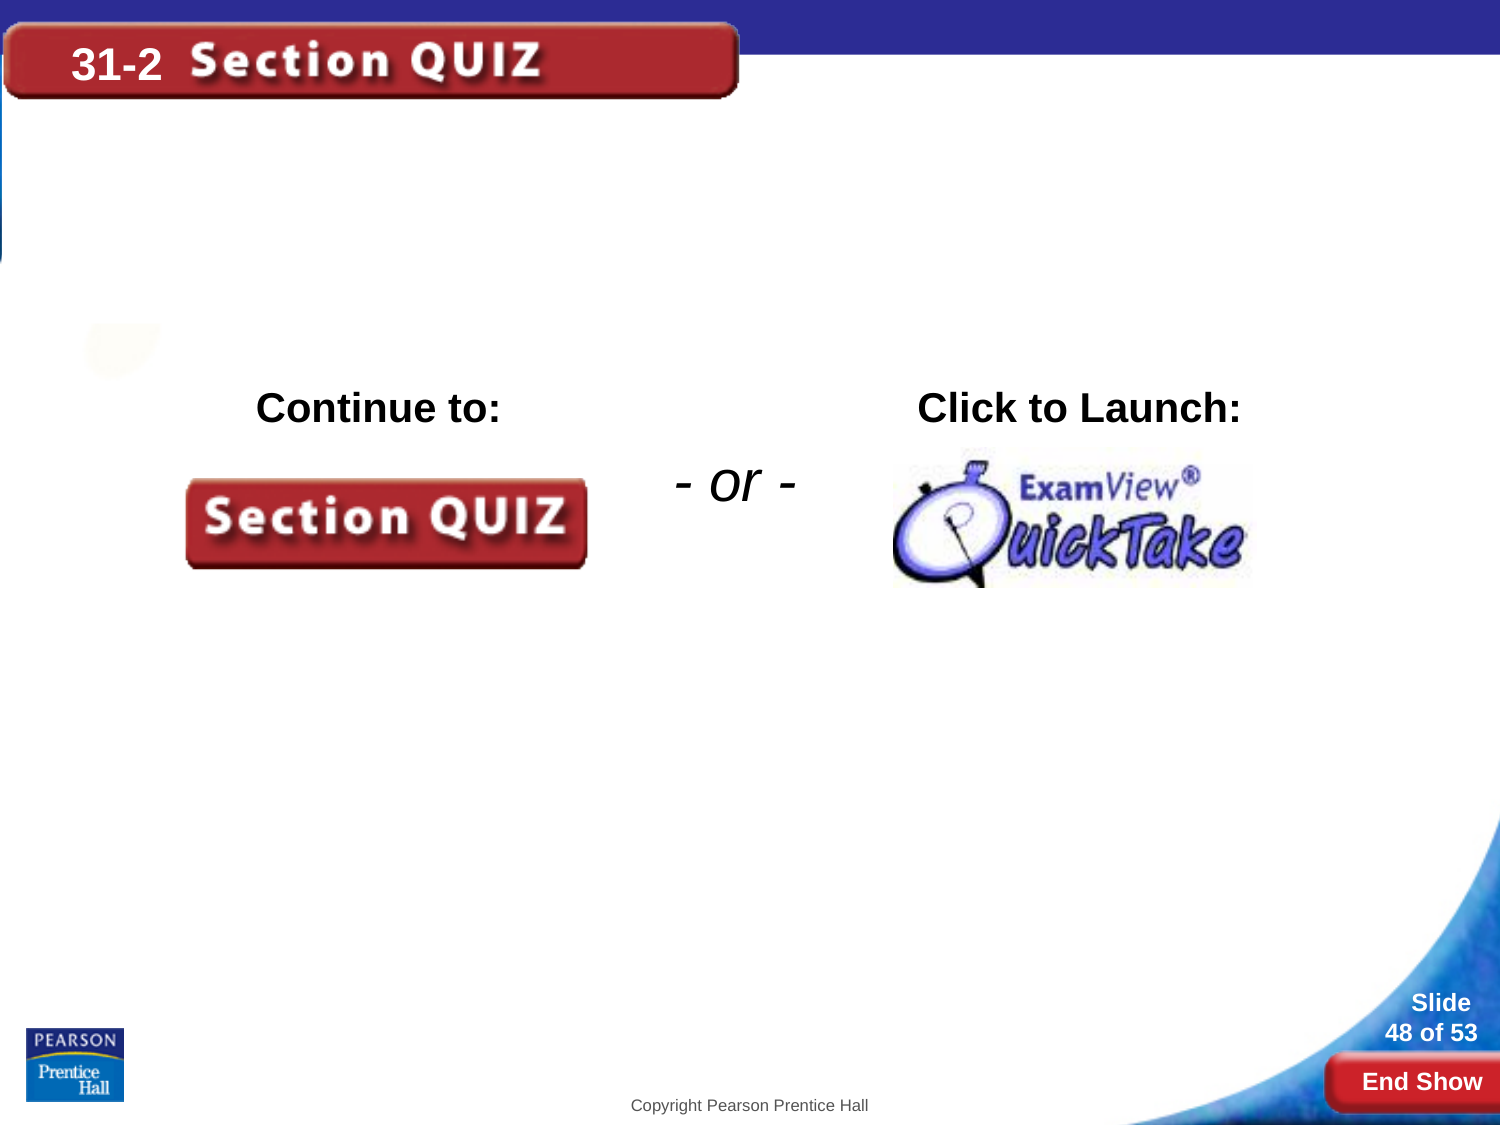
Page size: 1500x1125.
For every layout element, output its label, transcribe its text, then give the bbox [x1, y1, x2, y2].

text_box [862, 442, 1279, 610]
footer Copyright Pearson Prentice Hall [512, 1087, 988, 1113]
title 31-2 [2, 26, 179, 98]
list [44, 179, 1440, 888]
picture [0, 0, 1500, 1125]
